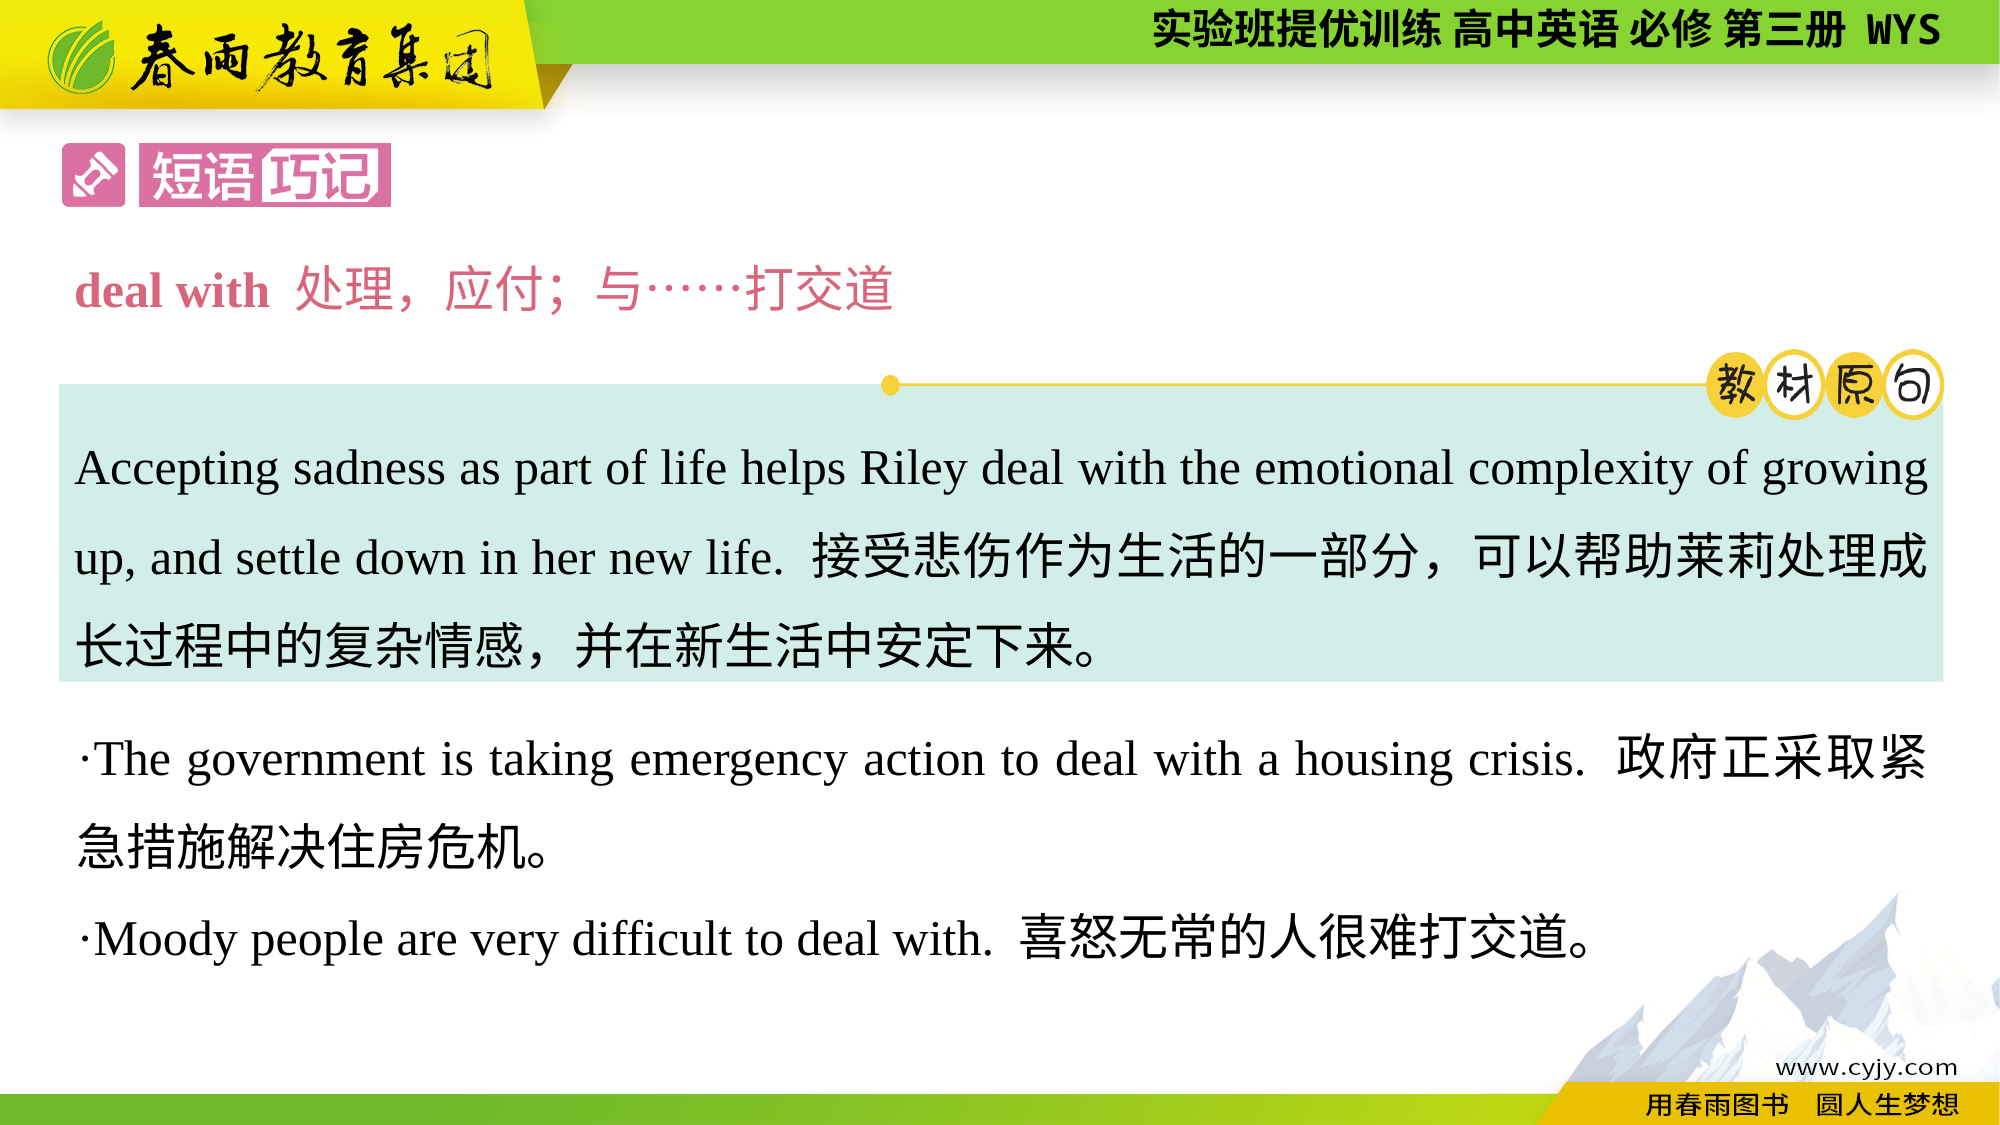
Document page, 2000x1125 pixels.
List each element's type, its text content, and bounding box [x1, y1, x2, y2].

text_box ·The government is taking emergency action to deal with a housing crisis. 政府正采取紧急措施解决住房危机。 ·Moody people are very difficult to deal with. 喜怒无常的人很难打交道。 [62, 688, 1944, 973]
text_box Accepting sadness as part of life helps Riley deal with the emotional complexity of growing up, and settle down in her new life. 接受悲伤作为生活的一部分，可以帮助莱莉处理成长过程中的复杂情感，并在新生活中安定下来。 [59, 384, 1944, 682]
picture [0, 0, 2000, 1125]
list deal with 处理，应付；与……打交道 [59, 219, 1944, 315]
